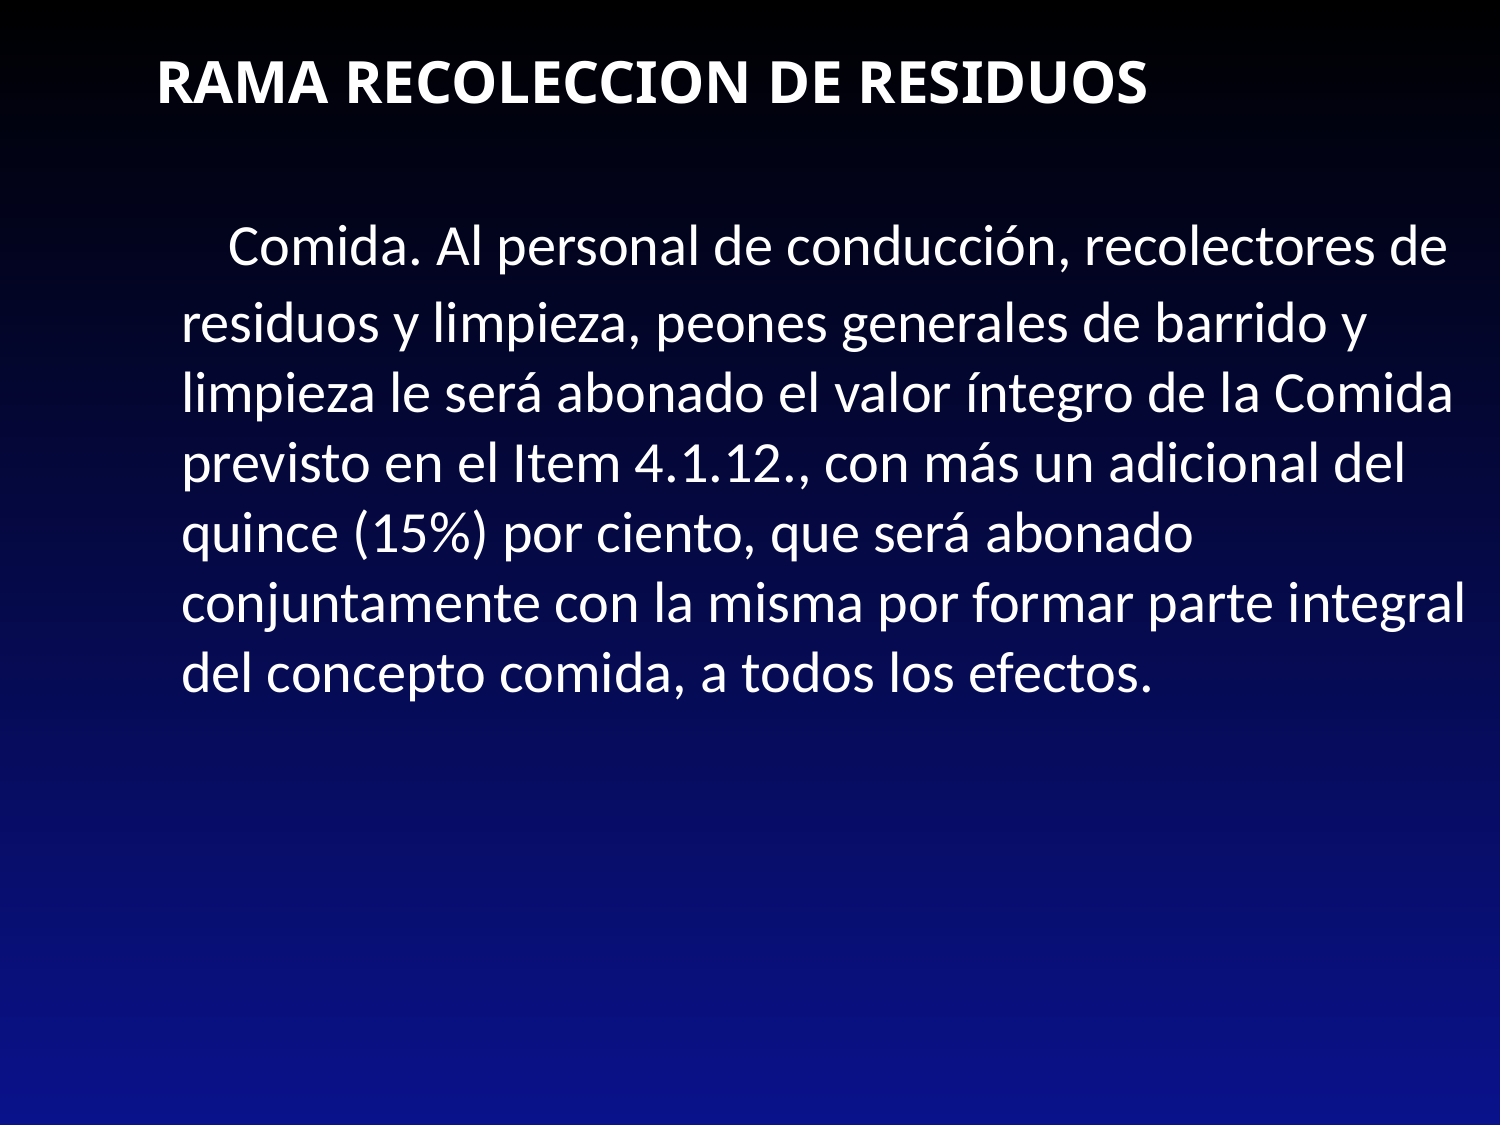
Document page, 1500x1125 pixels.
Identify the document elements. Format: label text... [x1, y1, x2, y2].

title RAMA RECOLECCION DE RESIDUOS [0, 44, 1351, 233]
list Comida. Al personal de conducción, recolectores de residuos y limpieza, peones generales de barrido y limpieza le será abonado el valor íntegro de la Comida previsto en el Item 4.1.12., con más un adicional del quince (15%) por ciento, que será abonado conjuntamente con la misma por formar parte integral del concepto comida, a todos los efectos. [124, 173, 1500, 917]
